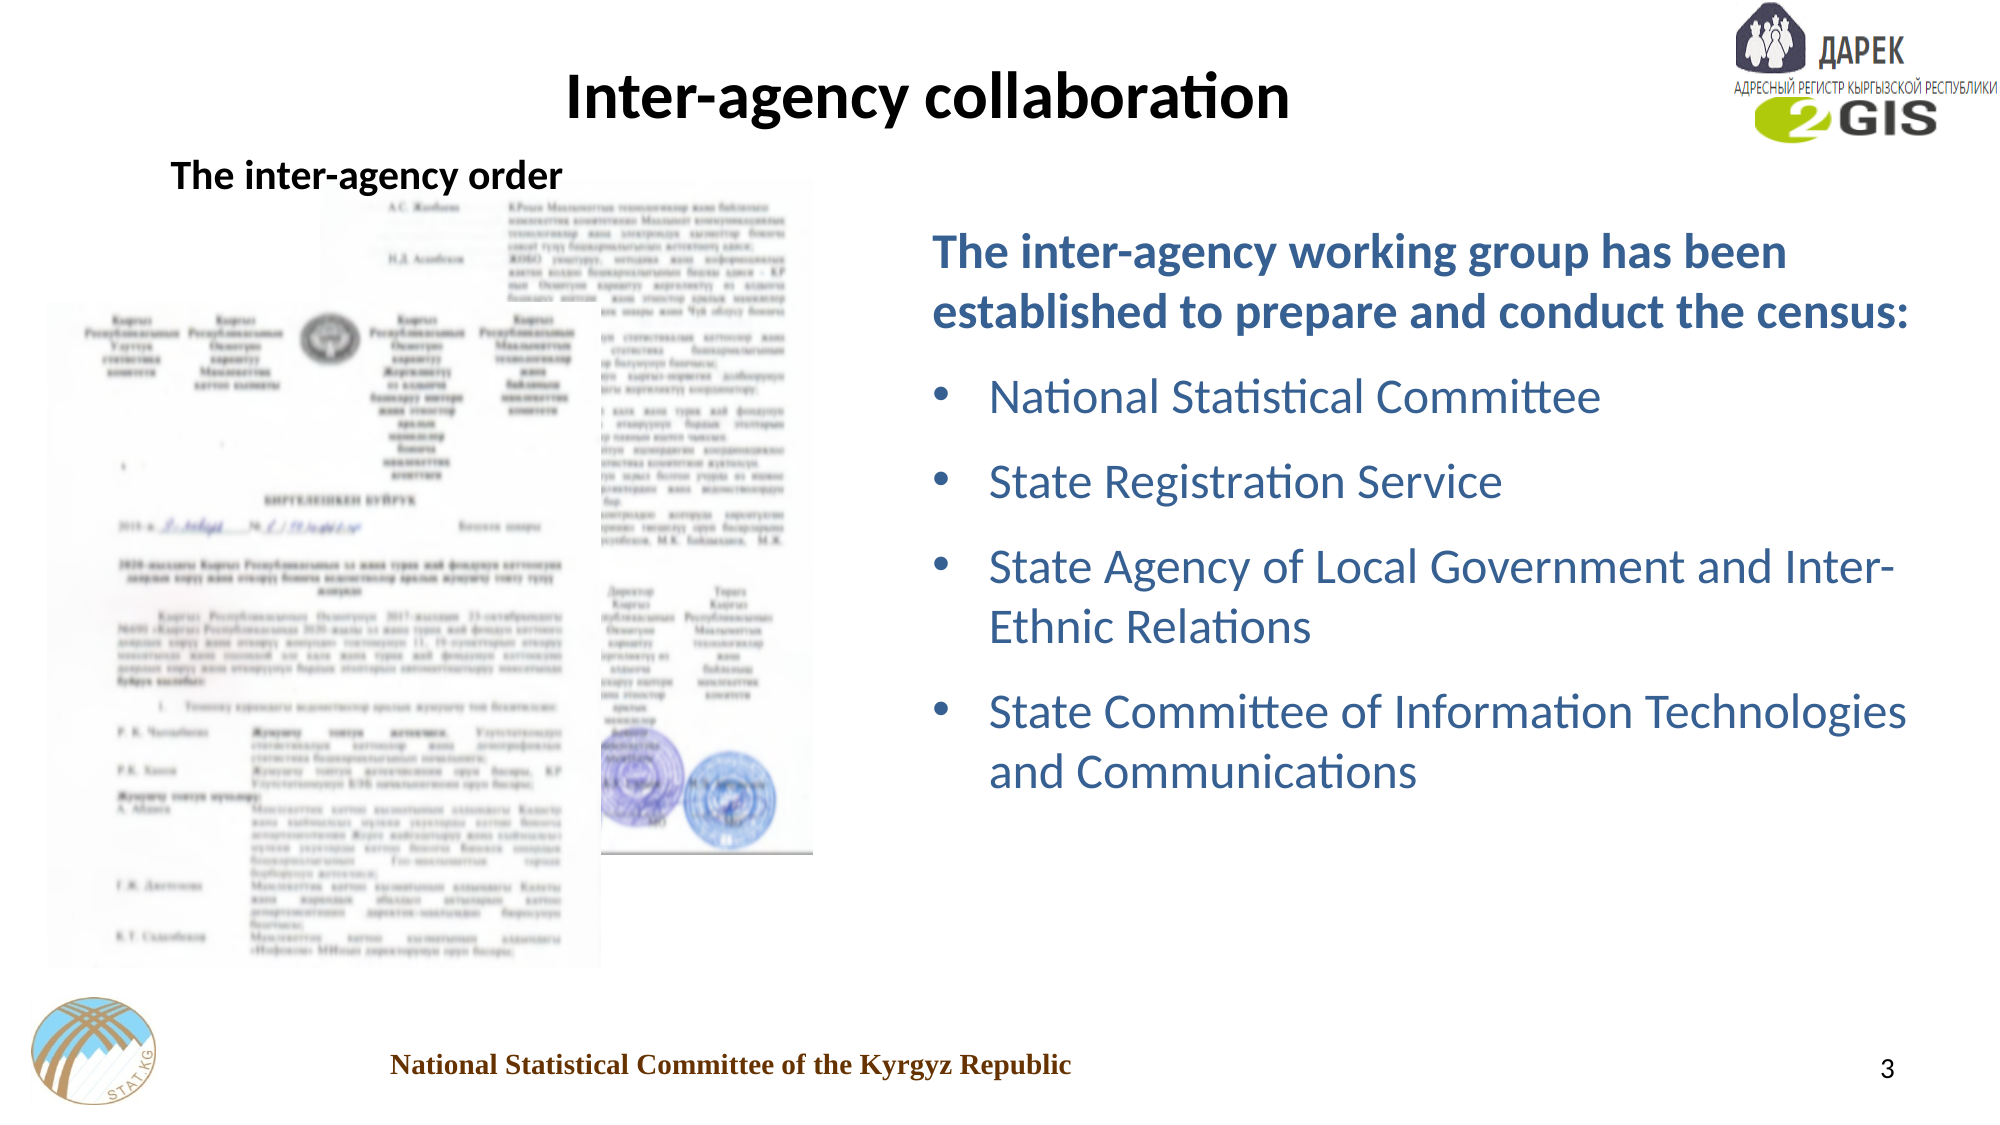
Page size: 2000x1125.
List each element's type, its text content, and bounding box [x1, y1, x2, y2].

text_box National Statistical Committee of the Kyrgyz Republic [196, 1037, 1267, 1088]
text_box The inter-agency order [155, 140, 714, 206]
text_box Inter-agency collaboration [550, 44, 1523, 140]
text_box 3 [1865, 1046, 1951, 1093]
picture [46, 178, 813, 968]
picture [30, 997, 157, 1105]
text_box The inter-agency working group has been established to prepare and conduct the census: National Statistical Committee State Registration Service State Agency of Local Government and Inter-Ethnic Relations State Committee of Information Technologies and Communications [917, 210, 1953, 806]
picture [1731, 0, 2000, 173]
